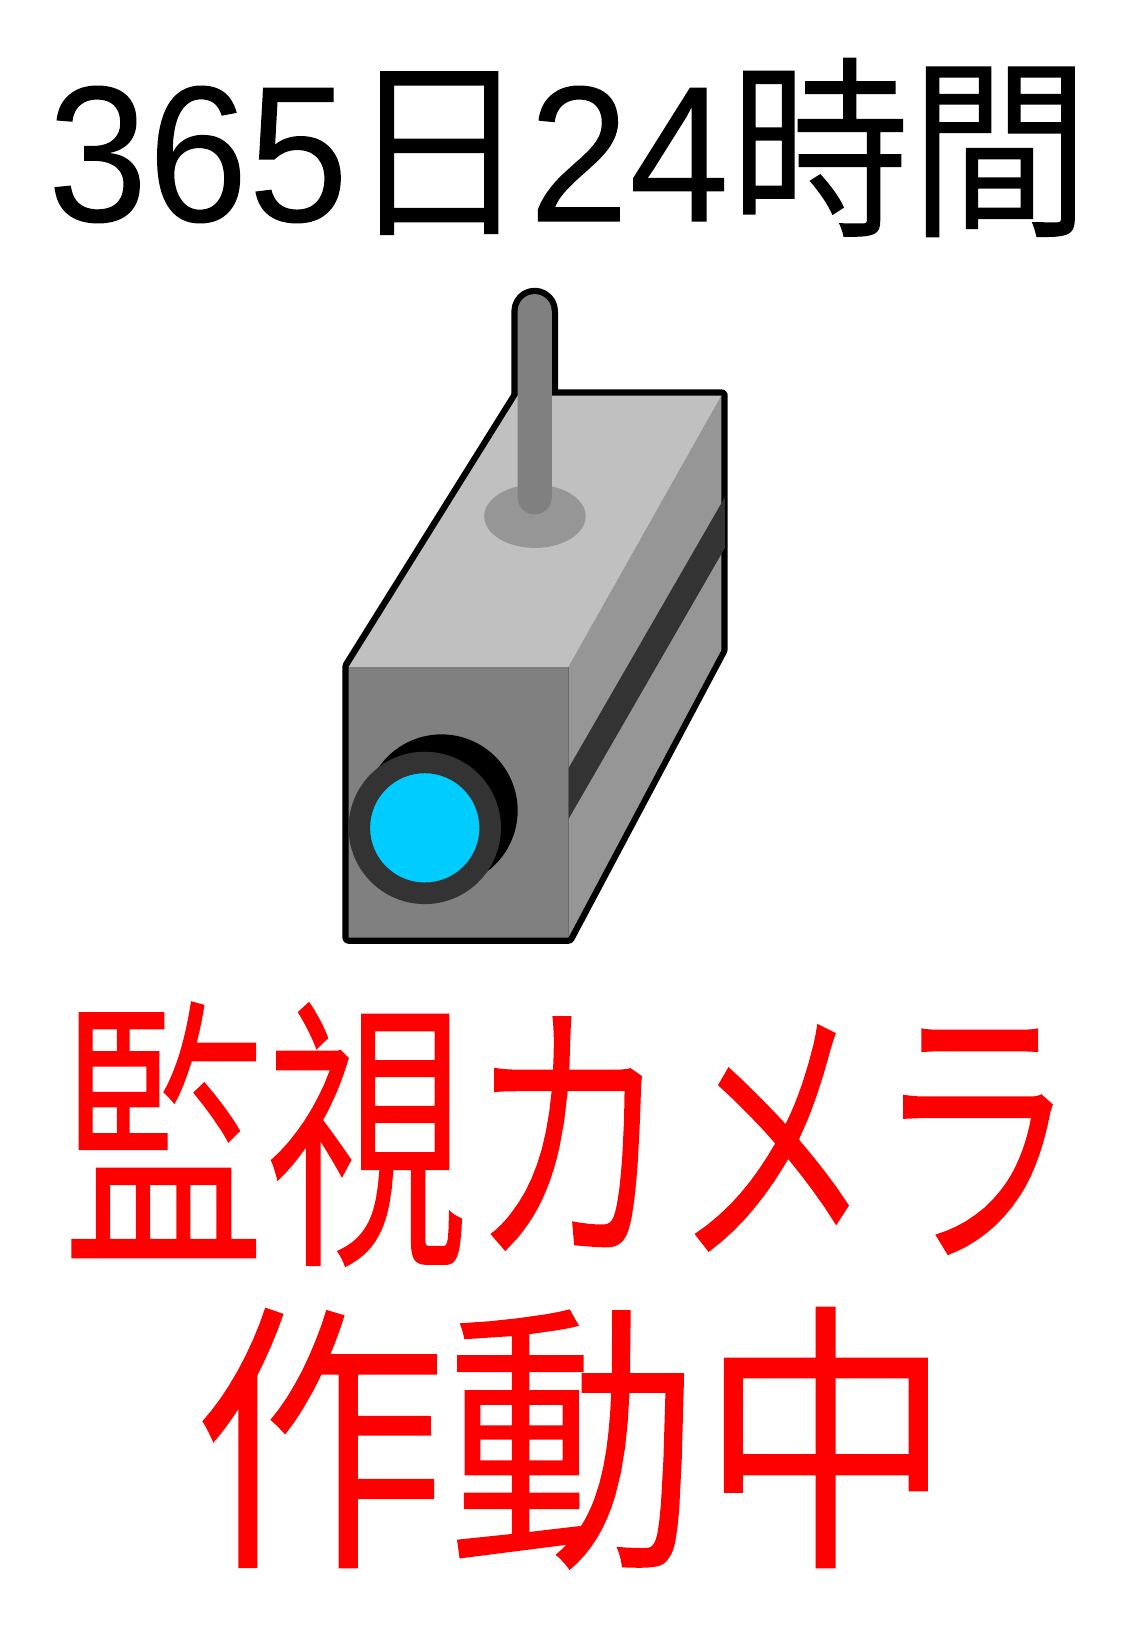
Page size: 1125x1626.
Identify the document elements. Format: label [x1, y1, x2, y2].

text_box [348, 293, 726, 938]
text_box [71, 1000, 1054, 1571]
